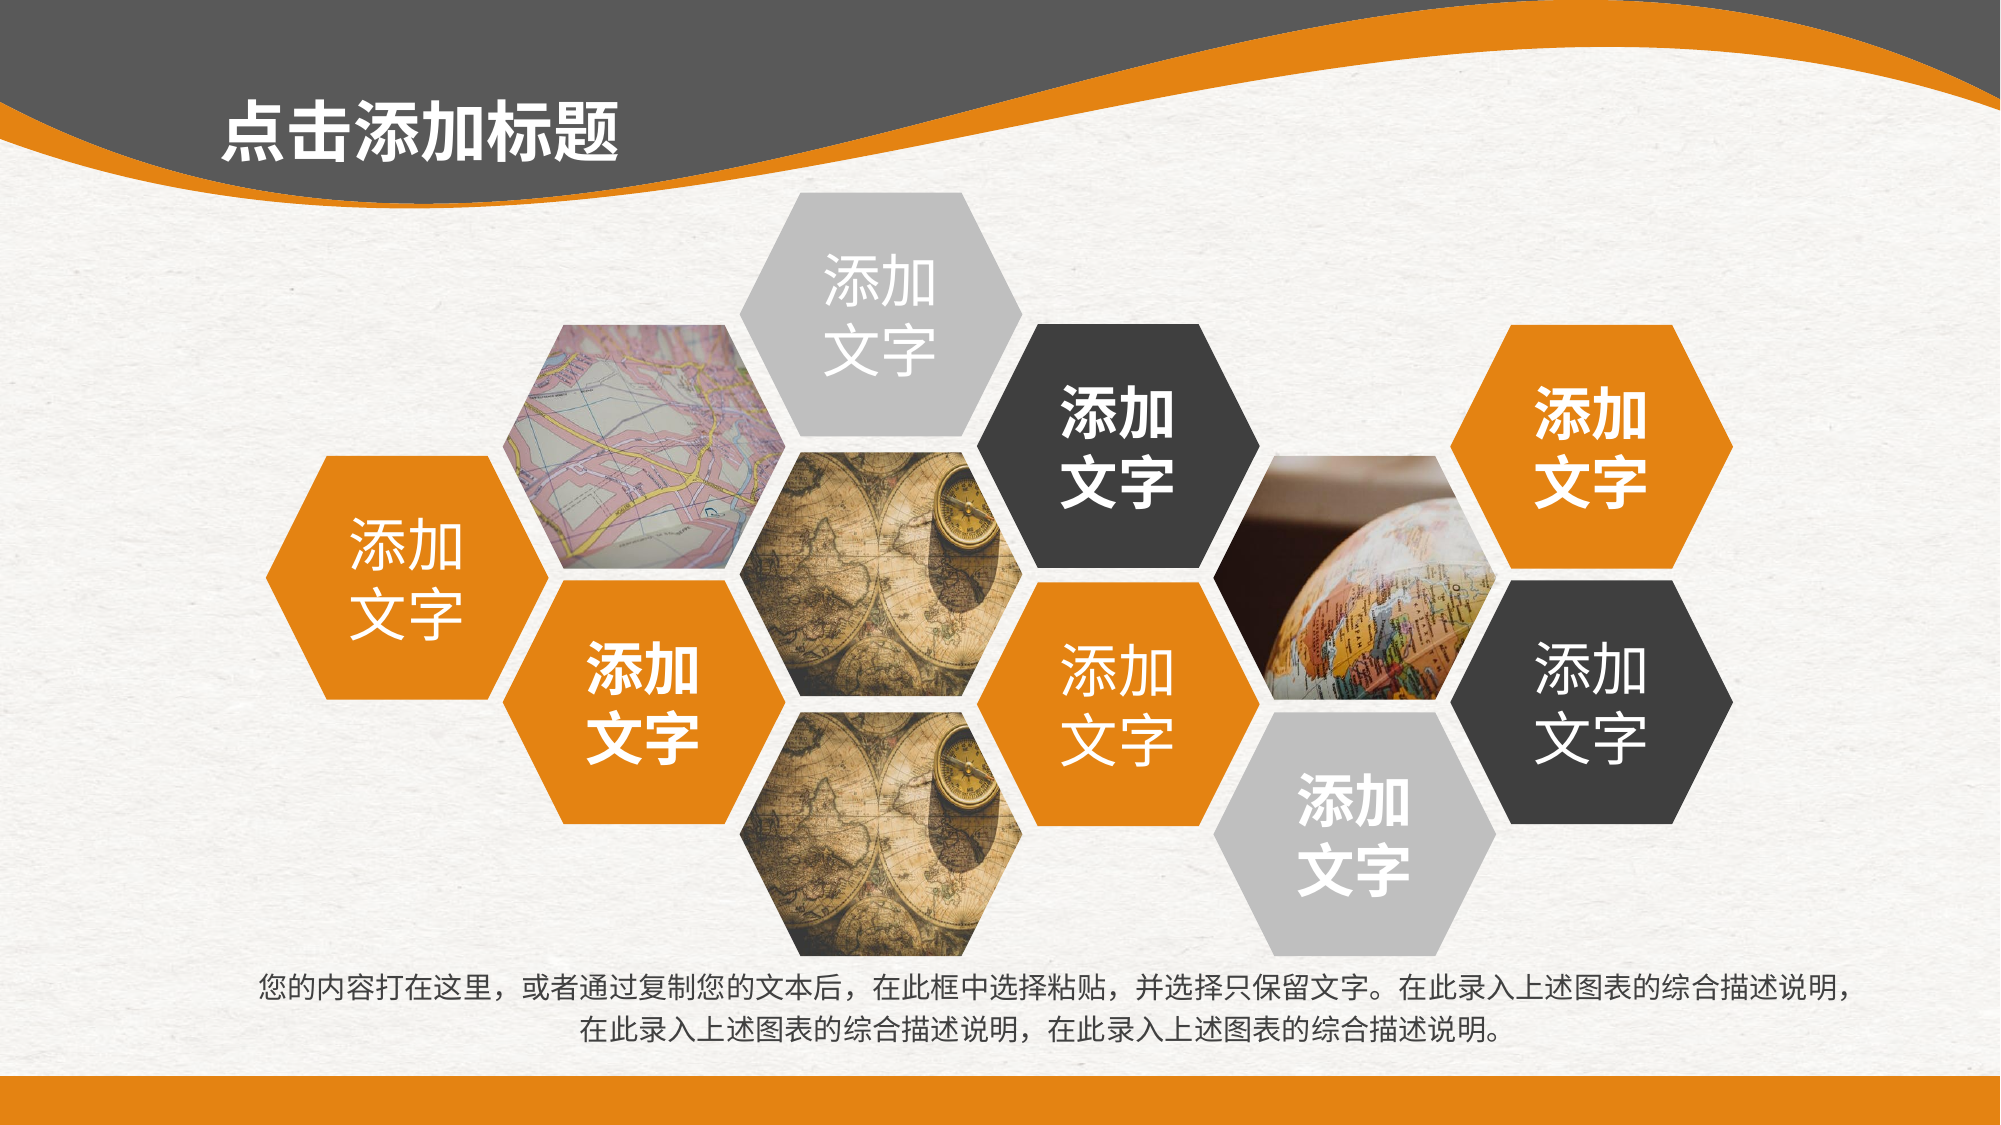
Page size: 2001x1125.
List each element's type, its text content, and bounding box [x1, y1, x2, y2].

text_box 添加文字 [975, 323, 1261, 570]
text_box 添加文字 [264, 454, 550, 701]
text_box 添加文字 [738, 191, 1024, 438]
text_box 添加文字 [1449, 323, 1735, 570]
text_box [738, 451, 1024, 698]
text_box 在此录入上述图表的描述说明，在此录入上述图表的描述说明，在此录入上述图表的描述说明，在此录入上述图表的描述说明，在此录入描述说明。 您的内容打在这里，或者通过复制您的文本后，在此框中选择粘贴，并选择只保留文字。您的内容打在这里，或者通过复制您的文本后。 [0, 47, 2000, 1076]
text_box [501, 323, 787, 570]
text_box 添加文字 [1212, 711, 1498, 954]
text_box 添加文字 [1449, 579, 1735, 826]
text_box 添加文字 [501, 579, 787, 826]
text_box 添加文字 [975, 581, 1261, 828]
text_box [738, 711, 1024, 958]
text_box 点击添加标题 [204, 82, 636, 178]
text_box 您的内容打在这里，或者通过复制您的文本后，在此框中选择粘贴，并选择只保留文字。在此录入上述图表的综合描述说明，在此录入上述图表的综合描述说明，在此录入上述图表的综合描述说明。 [237, 954, 1859, 1096]
text_box [1212, 454, 1498, 701]
